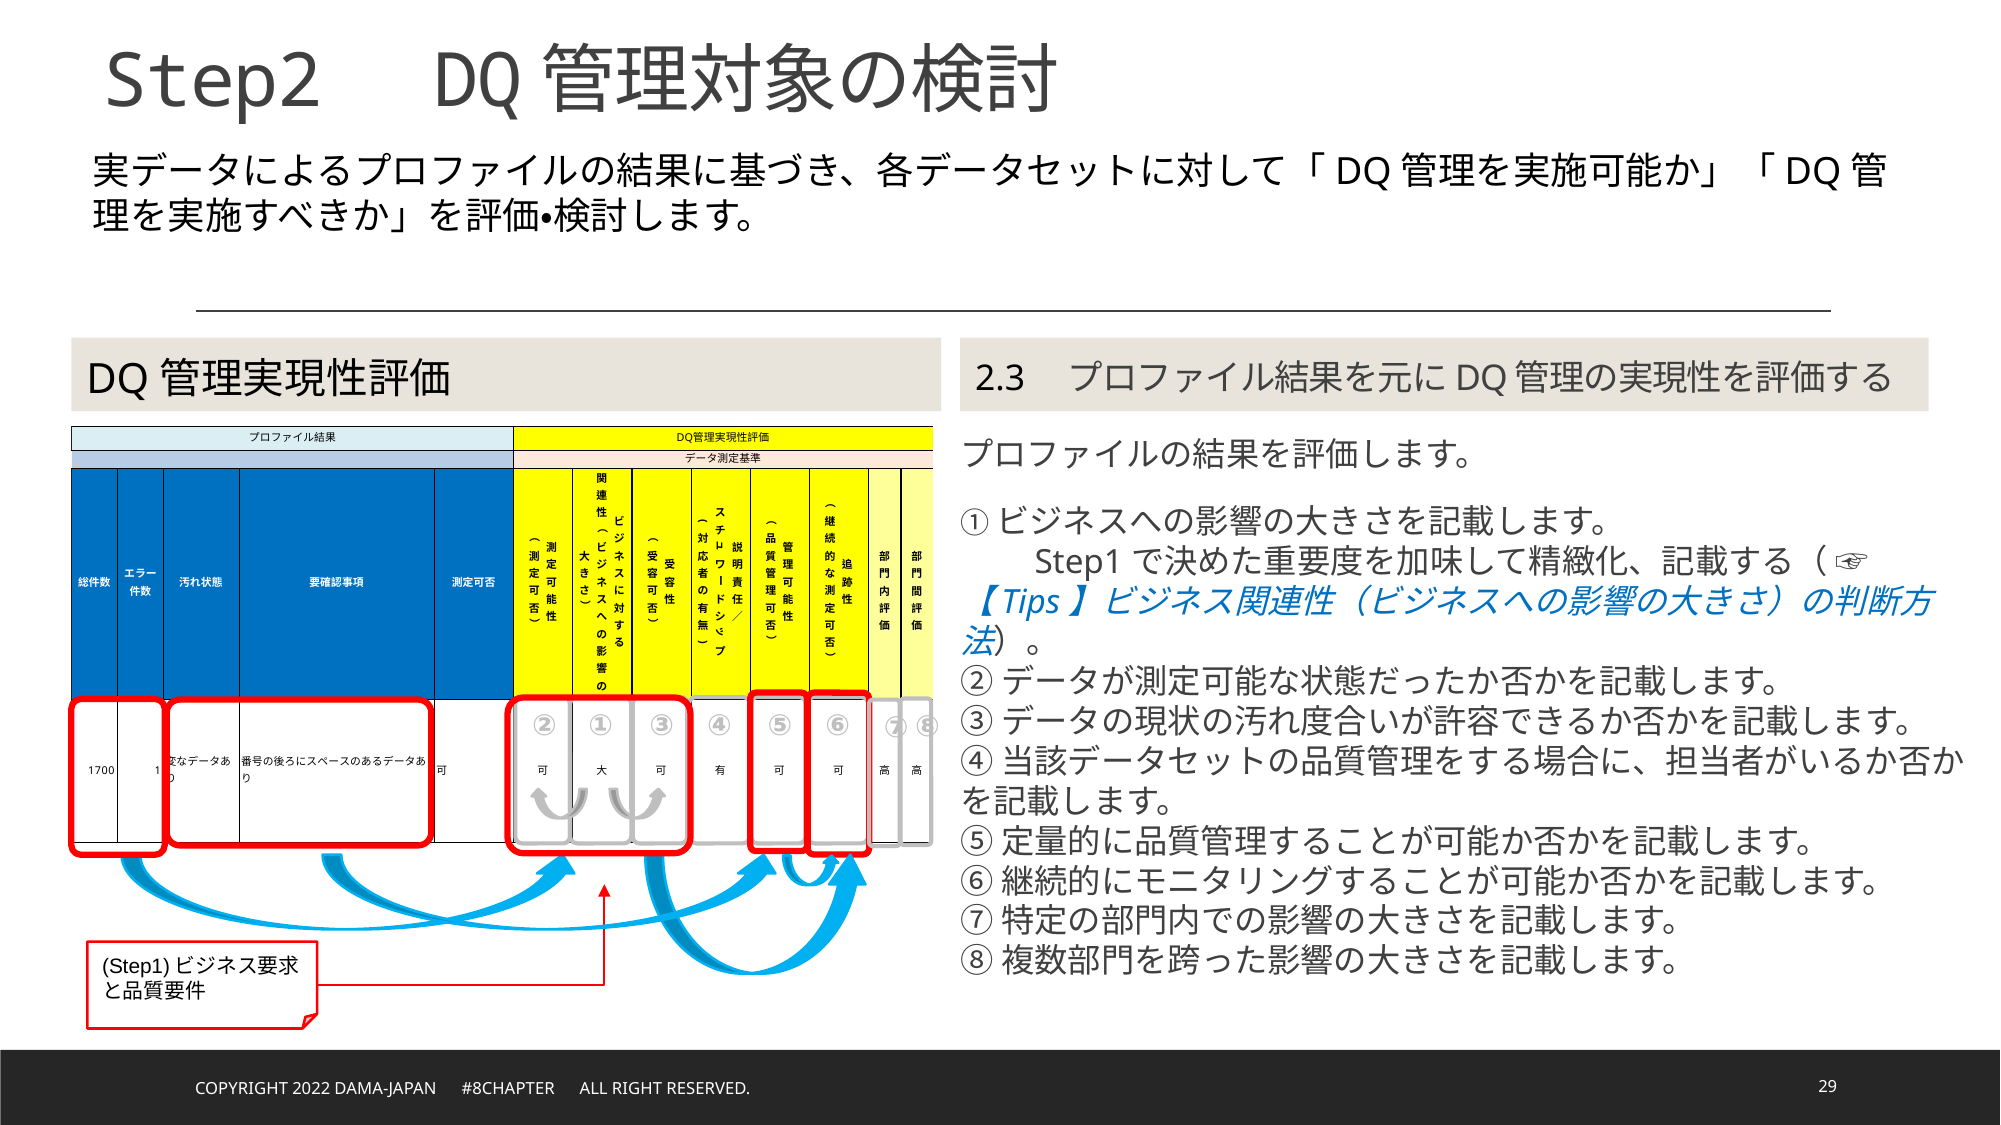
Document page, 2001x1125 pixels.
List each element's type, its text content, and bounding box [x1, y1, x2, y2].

list DQ管理実現性評価 [71, 337, 942, 412]
text_box [73, 851, 162, 855]
text_box [613, 854, 776, 927]
picture [70, 425, 934, 844]
text_box 実データによるプロファイルの結果に基づき、各データセットに対して「DQ管理を実施可能か」「DQ管理を実施すべきか」を評価・検討します。 [78, 139, 1922, 245]
list 2.3 プロファイル結果を元にDQ管理の実現性を評価する [960, 337, 1929, 412]
text_box Step2 DQ管理対象の検討 [87, 47, 1830, 130]
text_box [316, 883, 605, 986]
list プロファイルの結果を評価します。 ①ビジネスへの影響の大きさを記載します。 Step1で決めた重要度を加味して精緻化、記載する（ ☞ 【Tips】ビジネス関連性（ビジネスへの影響の大きさ）の判断方法）。 ②データが測定可能な状態だったか否かを記載します。 ③データの現状の汚れ度合いが許容できるか否かを記載します。 ④当該データセットの品質管理をする場合に、担当者がいるか否かを記載します。 ⑤定量的に品質管理することが可能か否かを記載します。 ⑥継続的にモニタリングすることが可能か否かを記載します。 ⑦特定の部門内での影響の大きさを記載します。 ⑧複数部門を跨った影響の大きさを記載します。 [960, 425, 1971, 974]
text_box [661, 854, 866, 974]
text_box [783, 855, 839, 886]
slide_number 29 [1803, 1057, 1932, 1118]
text_box (Step1)ビジネス要求と品質要件 [86, 940, 319, 1030]
footer Copyright 2022 DAMA-JAPAN #8chapter All right reserved. [180, 1057, 1299, 1118]
text_box [537, 854, 575, 880]
